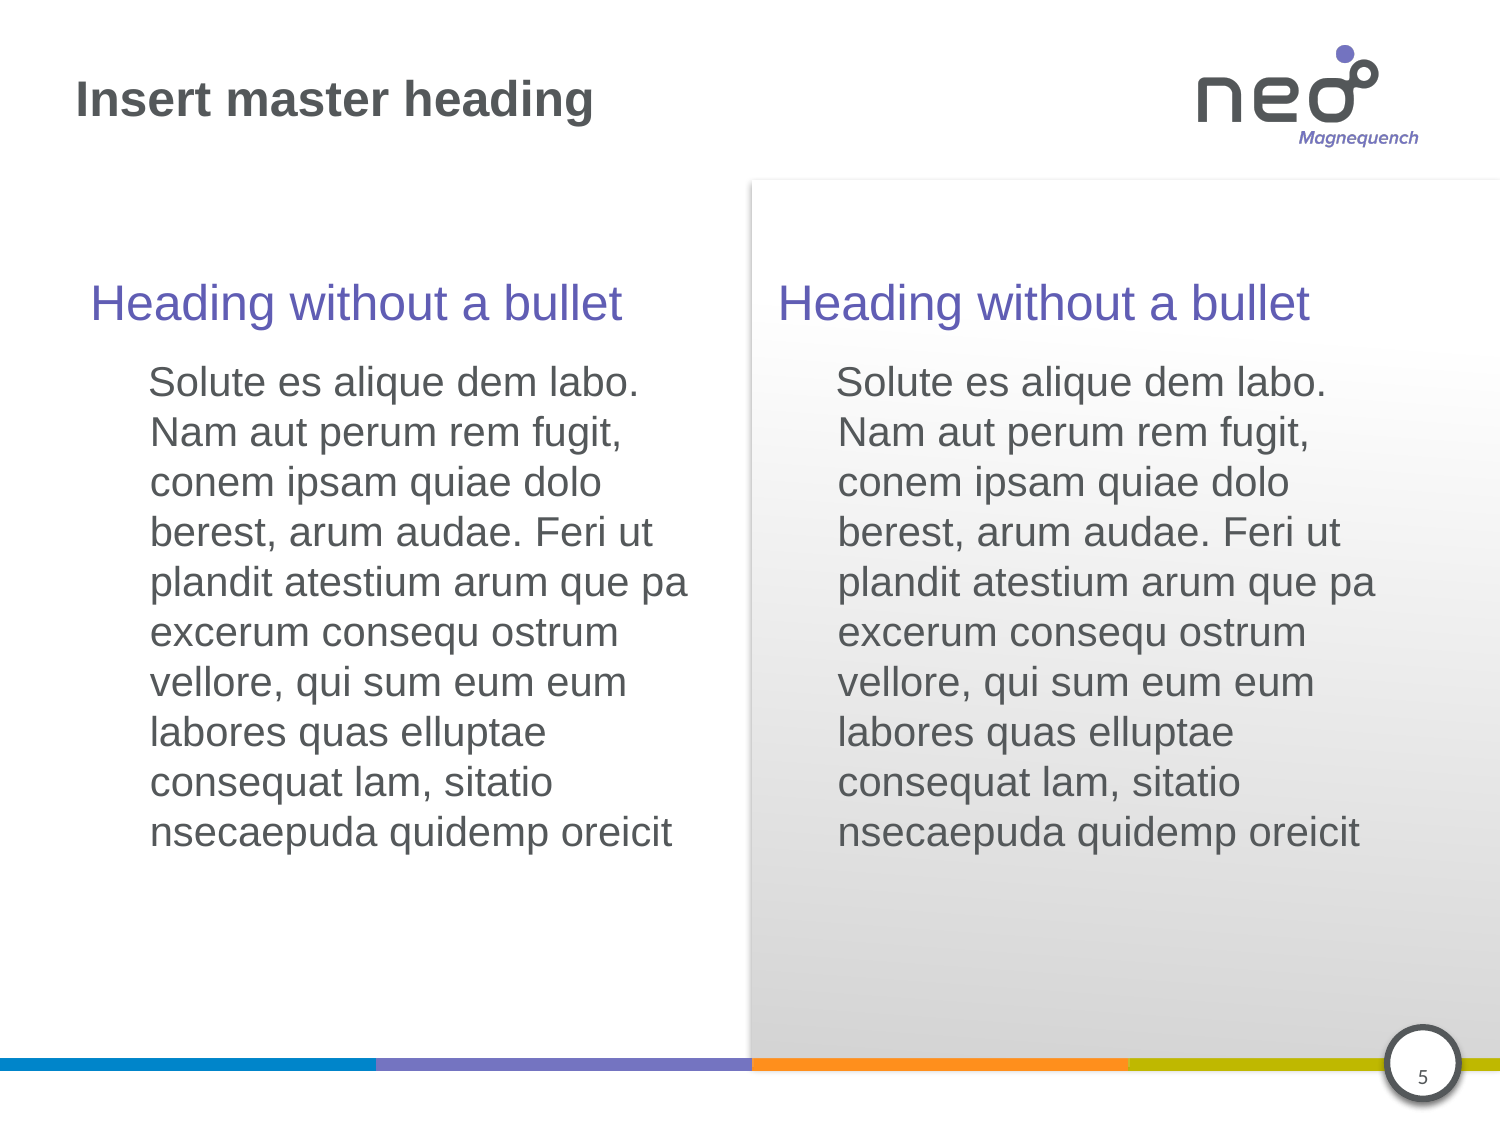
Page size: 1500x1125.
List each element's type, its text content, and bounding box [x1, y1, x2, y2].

picture [377, 1058, 1384, 1071]
list Heading without a bullet Solute es alique dem labo. Nam aut perum rem fugit, conem ipsam quiae dolo berest, arum audae. Feri ut plandit atestium arum que pa excerum consequ ostrum vellore, qui sum eum eum labores quas elluptae consequat lam, sitatio nsecaepuda quidemp oreicit [75, 262, 738, 1005]
title Insert master heading [60, 12, 1240, 181]
list Heading without a bullet Solute es alique dem labo. Nam aut perum rem fugit, conem ipsam quiae dolo berest, arum audae. Feri ut plandit atestium arum que pa excerum consequ ostrum vellore, qui sum eum eum labores quas elluptae consequat lam, sitatio nsecaepuda quidemp oreicit [762, 262, 1425, 1005]
picture [1462, 1058, 1500, 1071]
picture [1240, 13, 1450, 179]
